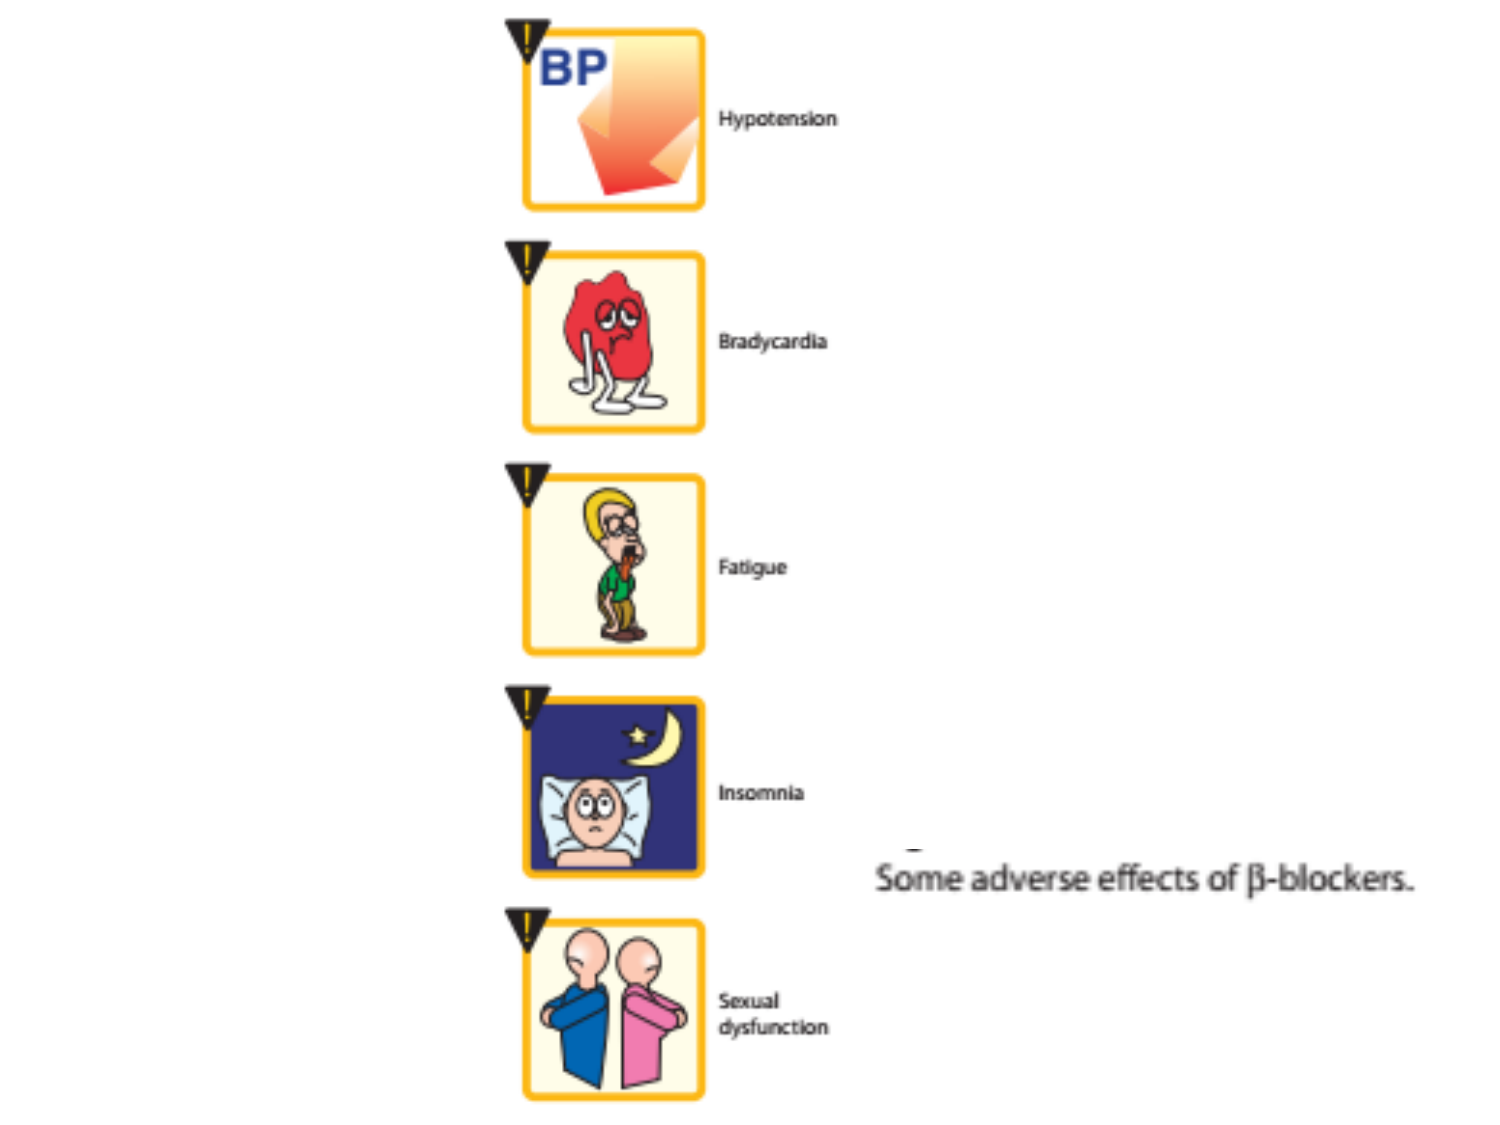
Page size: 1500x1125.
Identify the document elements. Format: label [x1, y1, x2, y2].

picture [474, 8, 1427, 1125]
